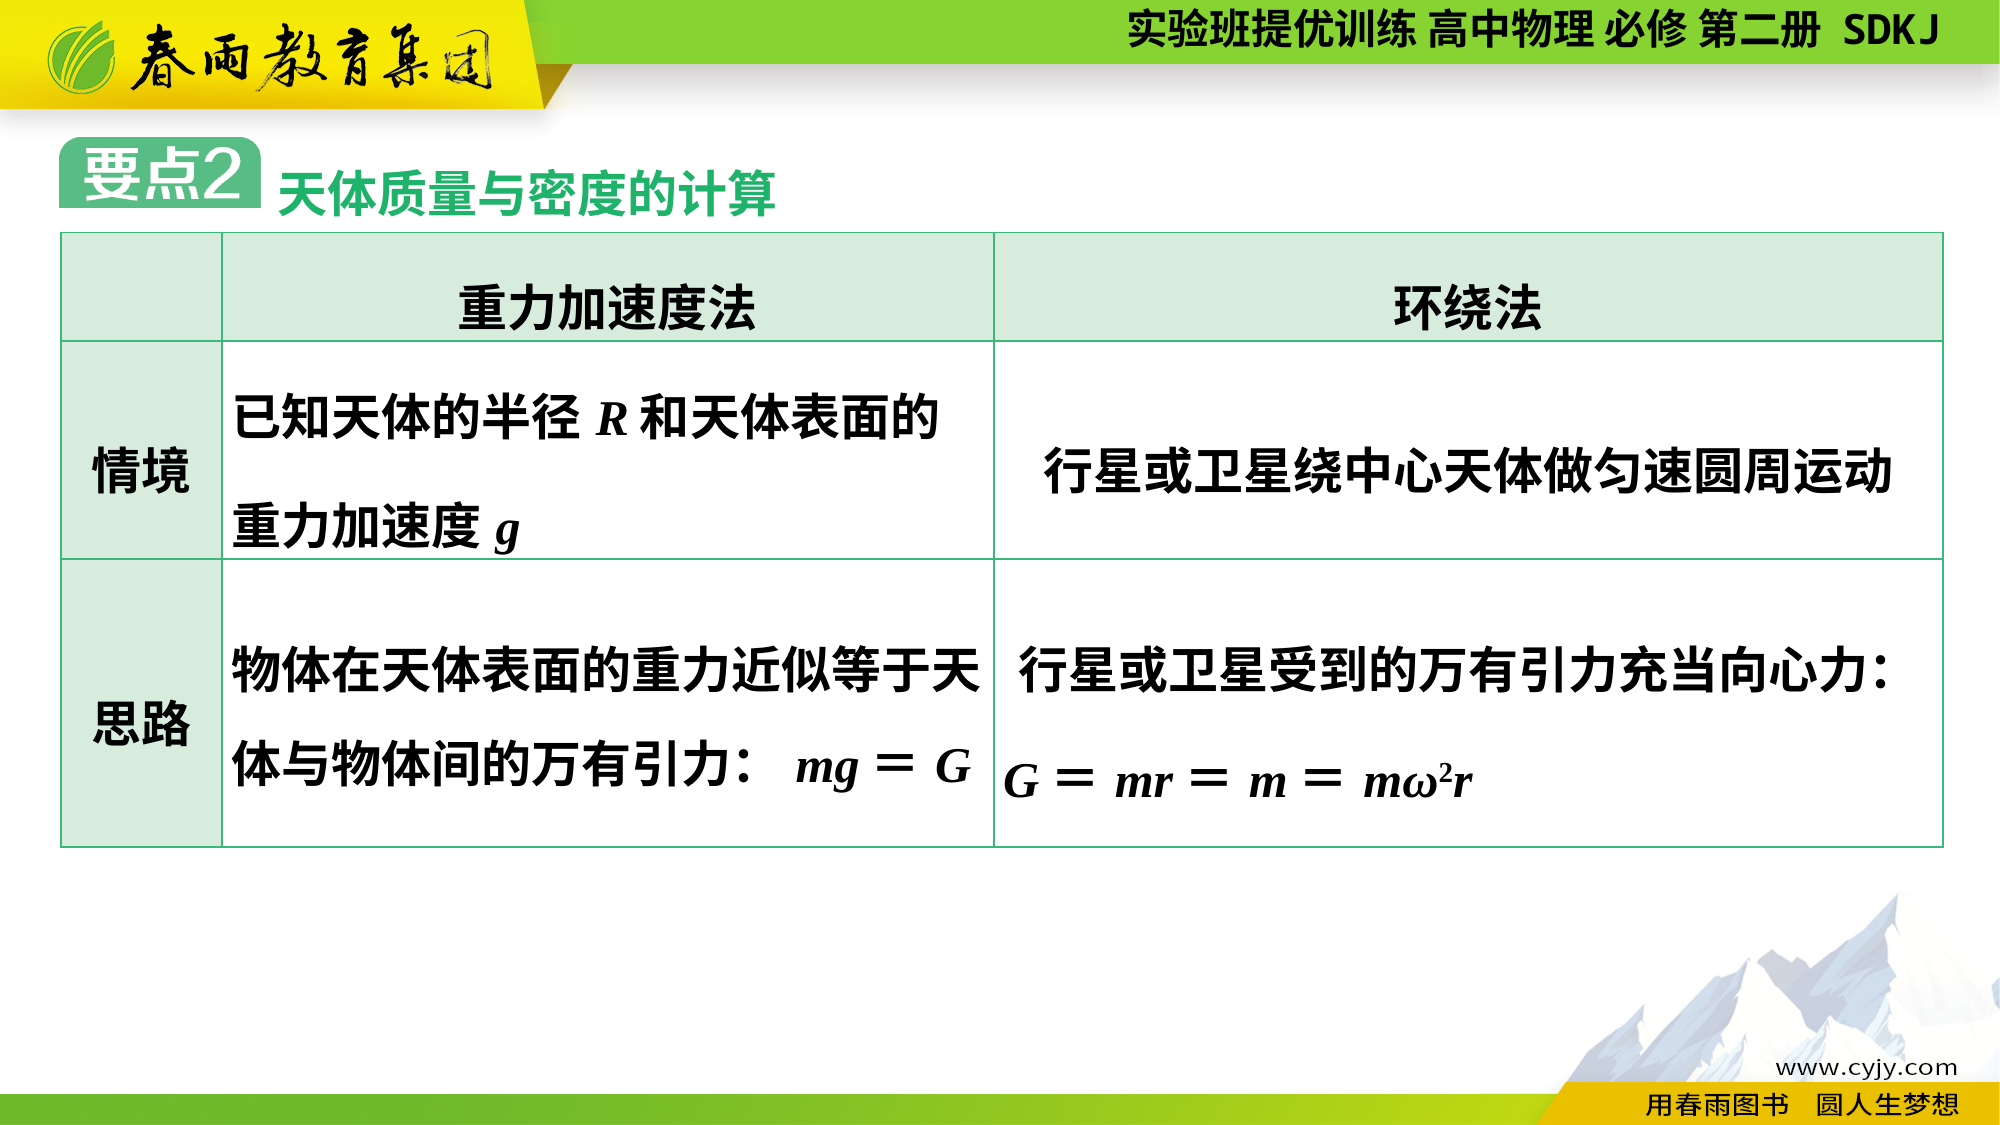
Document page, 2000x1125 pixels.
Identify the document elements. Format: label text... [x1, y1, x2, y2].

picture [0, 0, 2000, 1125]
list 天体质量与密度的计算 [59, 125, 1944, 220]
